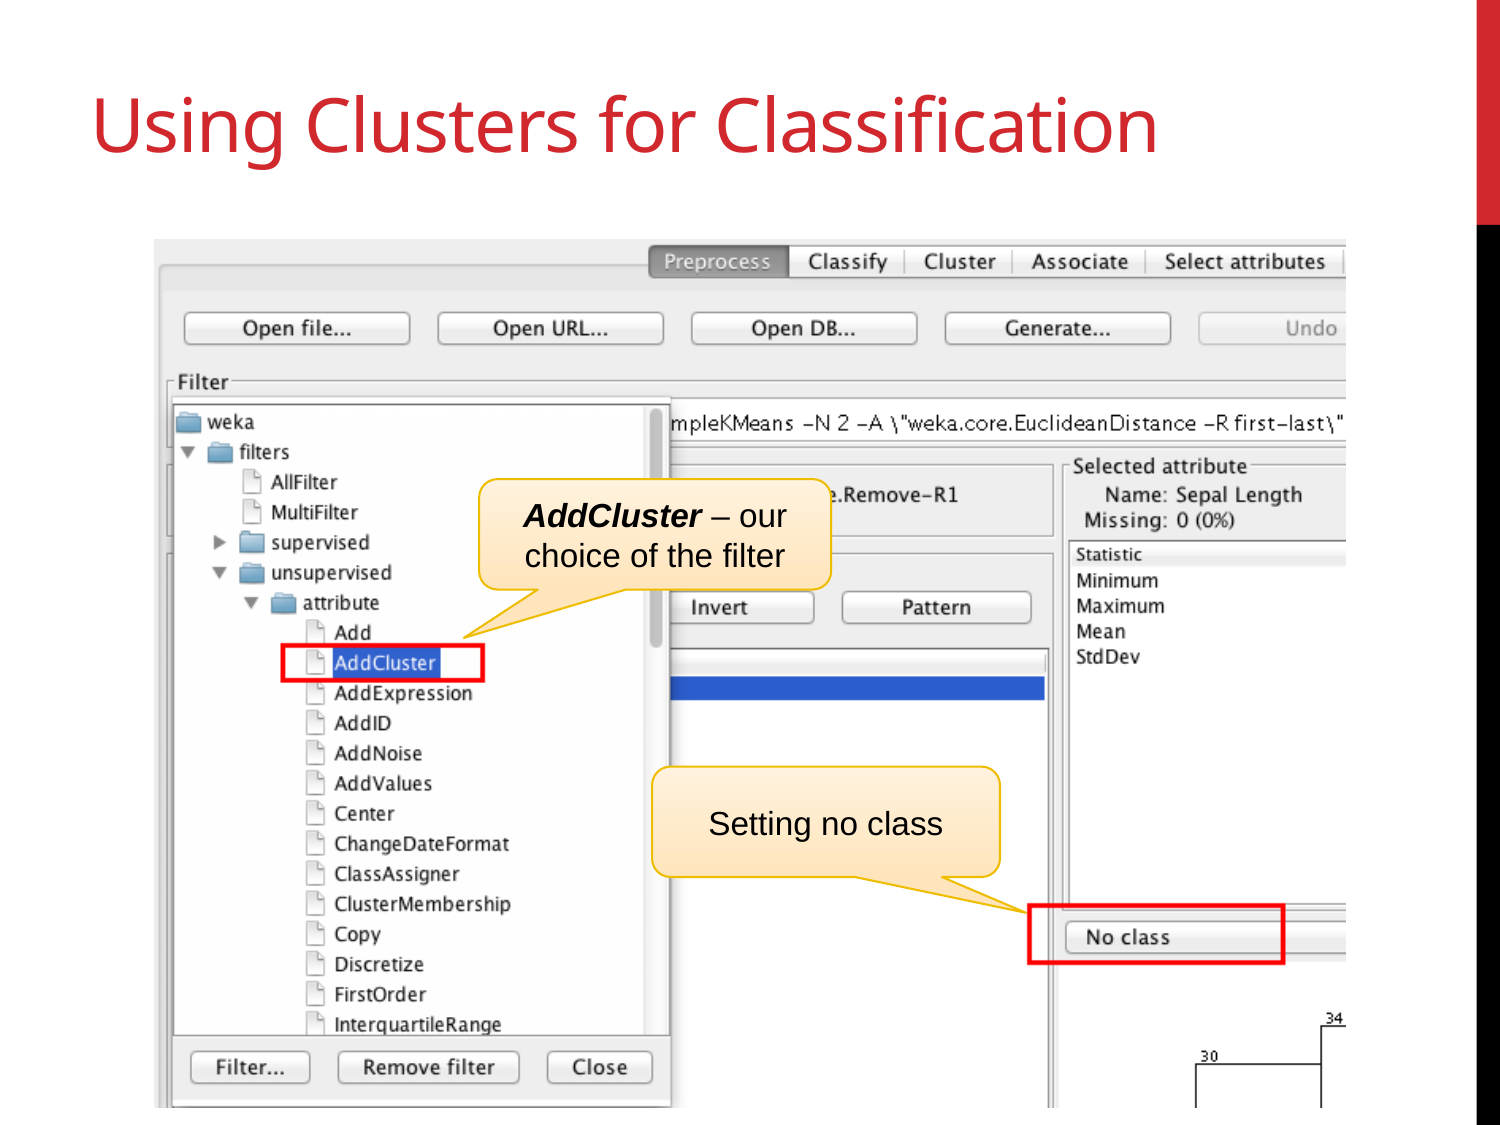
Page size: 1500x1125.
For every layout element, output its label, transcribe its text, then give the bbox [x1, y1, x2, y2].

title Using Clusters for Classification [75, 25, 1325, 175]
picture [154, 238, 1347, 1109]
